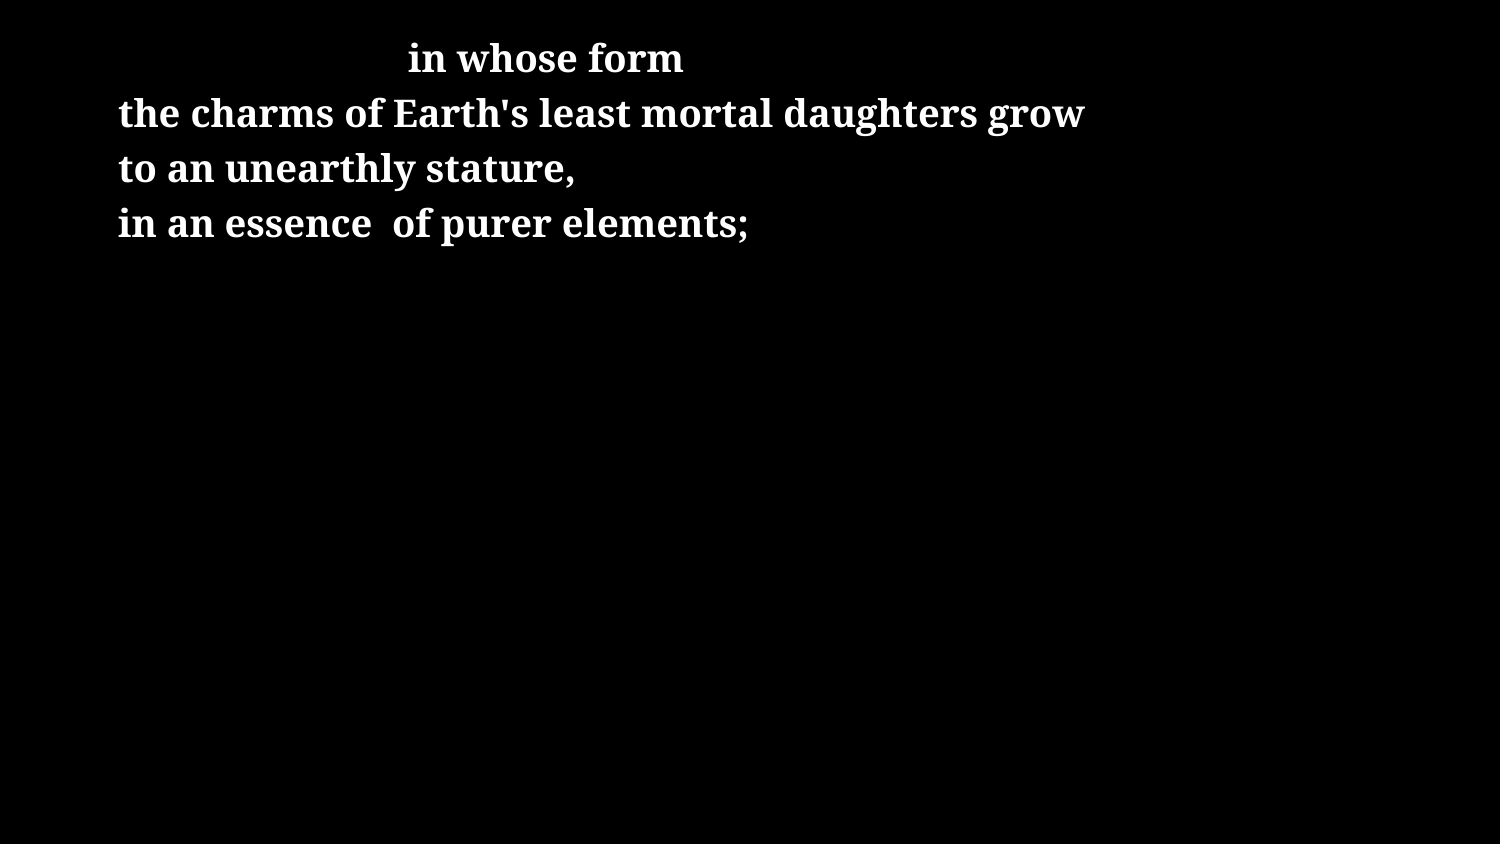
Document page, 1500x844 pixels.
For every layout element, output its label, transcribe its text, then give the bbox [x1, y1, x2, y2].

title in whose form the charms of Earth's least mortal daughters grow to an unearthly stature, in an essence of purer elements; [103, 17, 1397, 299]
